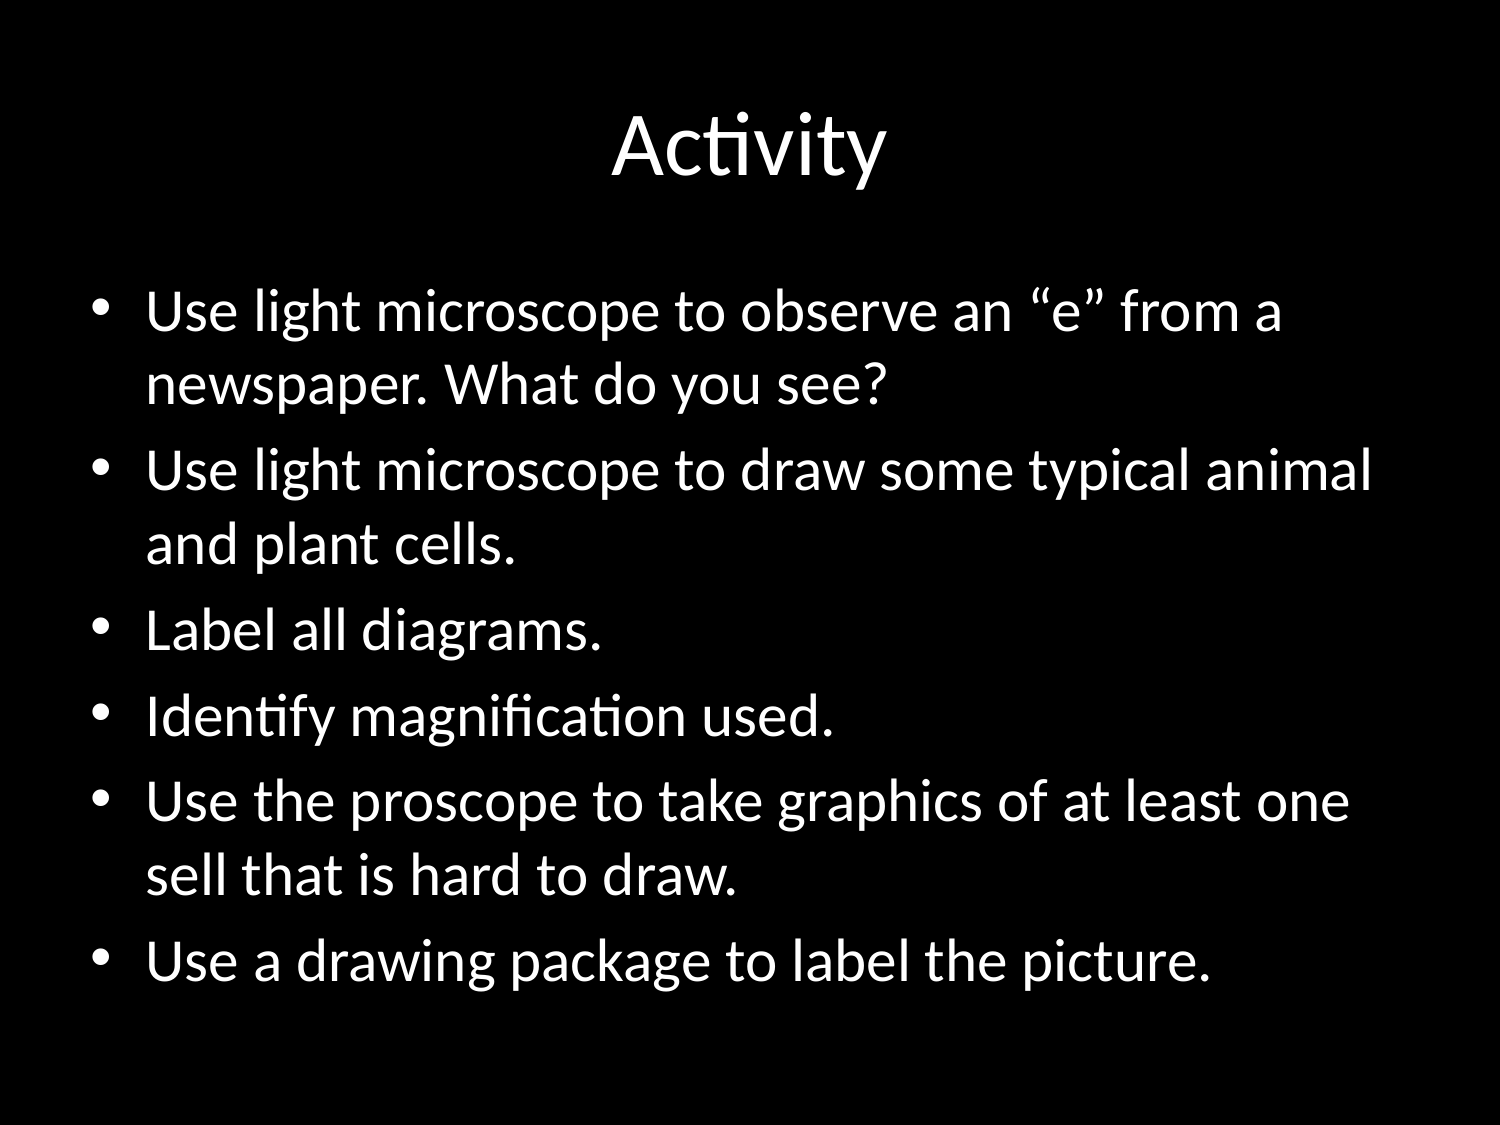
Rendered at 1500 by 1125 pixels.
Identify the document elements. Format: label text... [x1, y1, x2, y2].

title Activity [75, 45, 1425, 233]
list Use light microscope to observe an “e” from a newspaper. What do you see? Use light microscope to draw some typical animal and plant cells. Label all diagrams. Identify magnification used. Use the proscope to take graphics of at least one sell that is hard to draw. Use a drawing package to label the picture. [75, 262, 1425, 1005]
